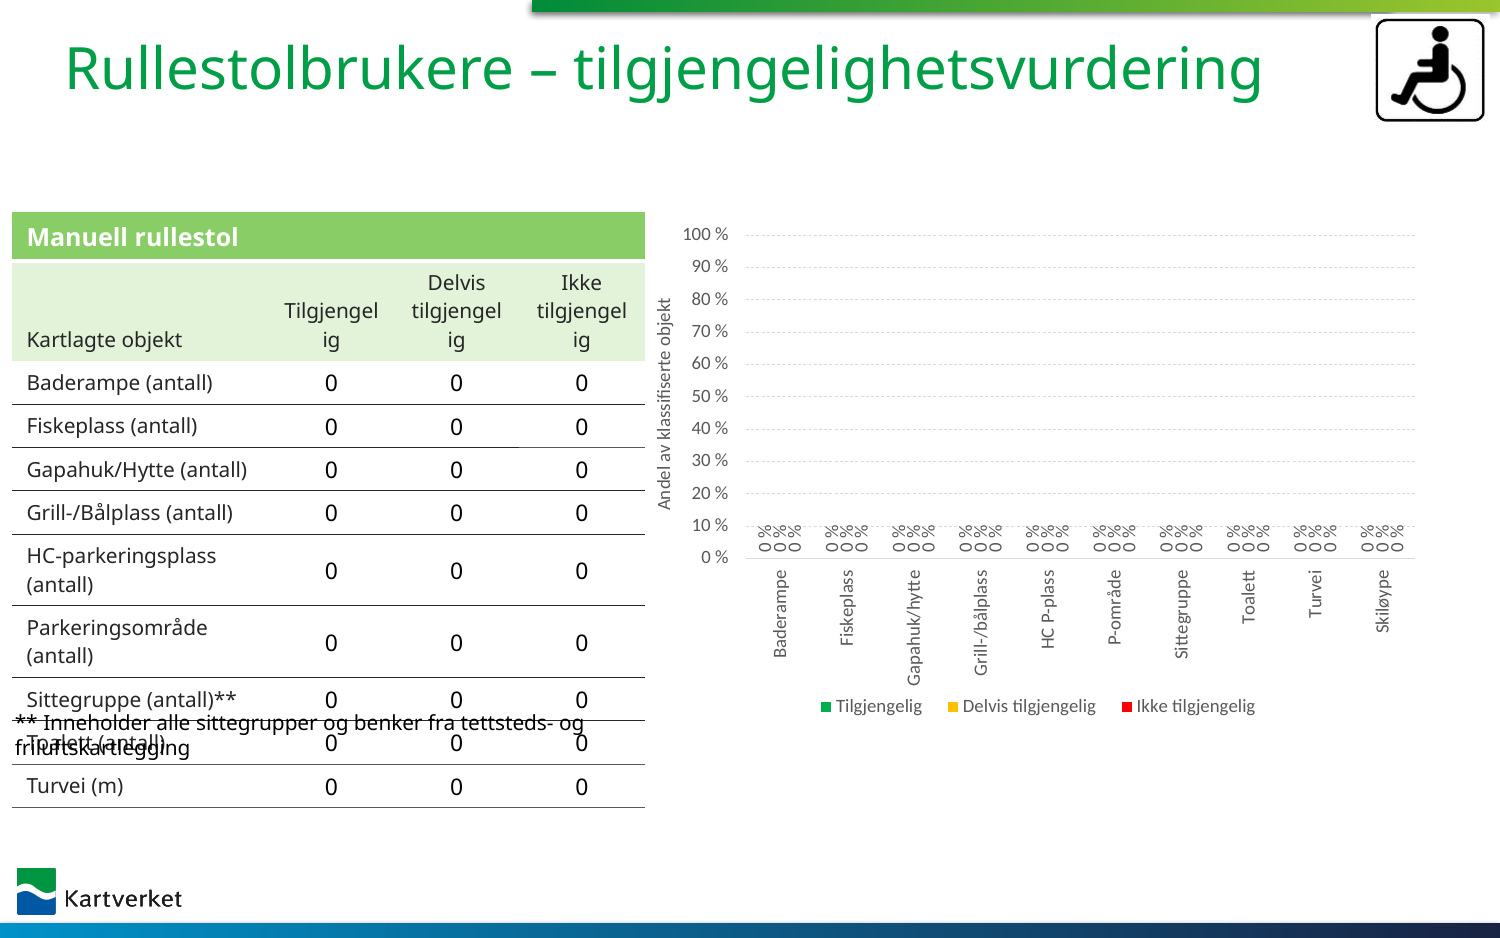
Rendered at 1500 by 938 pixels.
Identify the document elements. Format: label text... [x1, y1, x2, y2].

table_cell Kartlagte objekt [12, 263, 269, 361]
table_cell 0 [394, 535, 519, 605]
table_cell Sittegruppe (antall)** [12, 678, 269, 702]
table_cell 0 [519, 361, 638, 404]
table_cell 0 [519, 491, 638, 534]
table_cell 0 [269, 606, 394, 677]
table_cell Baderampe (antall) [12, 361, 269, 404]
table_cell Turvei (m) [12, 768, 269, 807]
table_cell 0 [394, 491, 519, 534]
table_cell 0 [394, 448, 519, 490]
table_cell 0 [269, 768, 394, 807]
table_cell 0 [519, 678, 638, 702]
text_box ** Inneholder alle sittegrupper og benker fra tettsteds- og friluftskartlegging [0, 702, 745, 768]
table_cell Delvis tilgjengelig [394, 263, 519, 361]
table_cell 0 [269, 678, 394, 702]
table_cell 0 [269, 361, 394, 404]
table_cell 0 [519, 535, 638, 605]
table_cell Grill-/Bålplass (antall) [12, 491, 269, 534]
table_cell Fiskeplass (antall) [12, 405, 269, 447]
table_cell Gapahuk/Hytte (antall) [12, 448, 269, 490]
table_cell Parkeringsområde (antall) [12, 606, 269, 677]
table_cell Tilgjengelig [269, 263, 394, 361]
table_cell 0 [394, 361, 519, 404]
table_cell 0 [269, 405, 394, 447]
text_box Rullestolbrukere – tilgjengelighetsvurdering [49, 12, 1372, 109]
table_cell 0 [519, 405, 638, 447]
table_cell Ikke tilgjengelig [519, 263, 638, 361]
picture [643, 218, 1427, 728]
table_header Manuell rullestol [12, 212, 645, 259]
table_cell 0 [394, 405, 519, 447]
table_cell 0 [394, 606, 519, 677]
table_cell HC-parkeringsplass (antall) [12, 535, 269, 605]
table_cell 0 [519, 768, 645, 807]
table_cell 0 [394, 678, 519, 702]
table_cell 0 [519, 448, 638, 490]
table_cell 0 [394, 768, 519, 807]
table_cell 0 [269, 448, 394, 490]
picture [1371, 13, 1491, 127]
table_cell 0 [519, 606, 638, 677]
table_cell 0 [269, 535, 394, 605]
table_cell 0 [269, 491, 394, 534]
